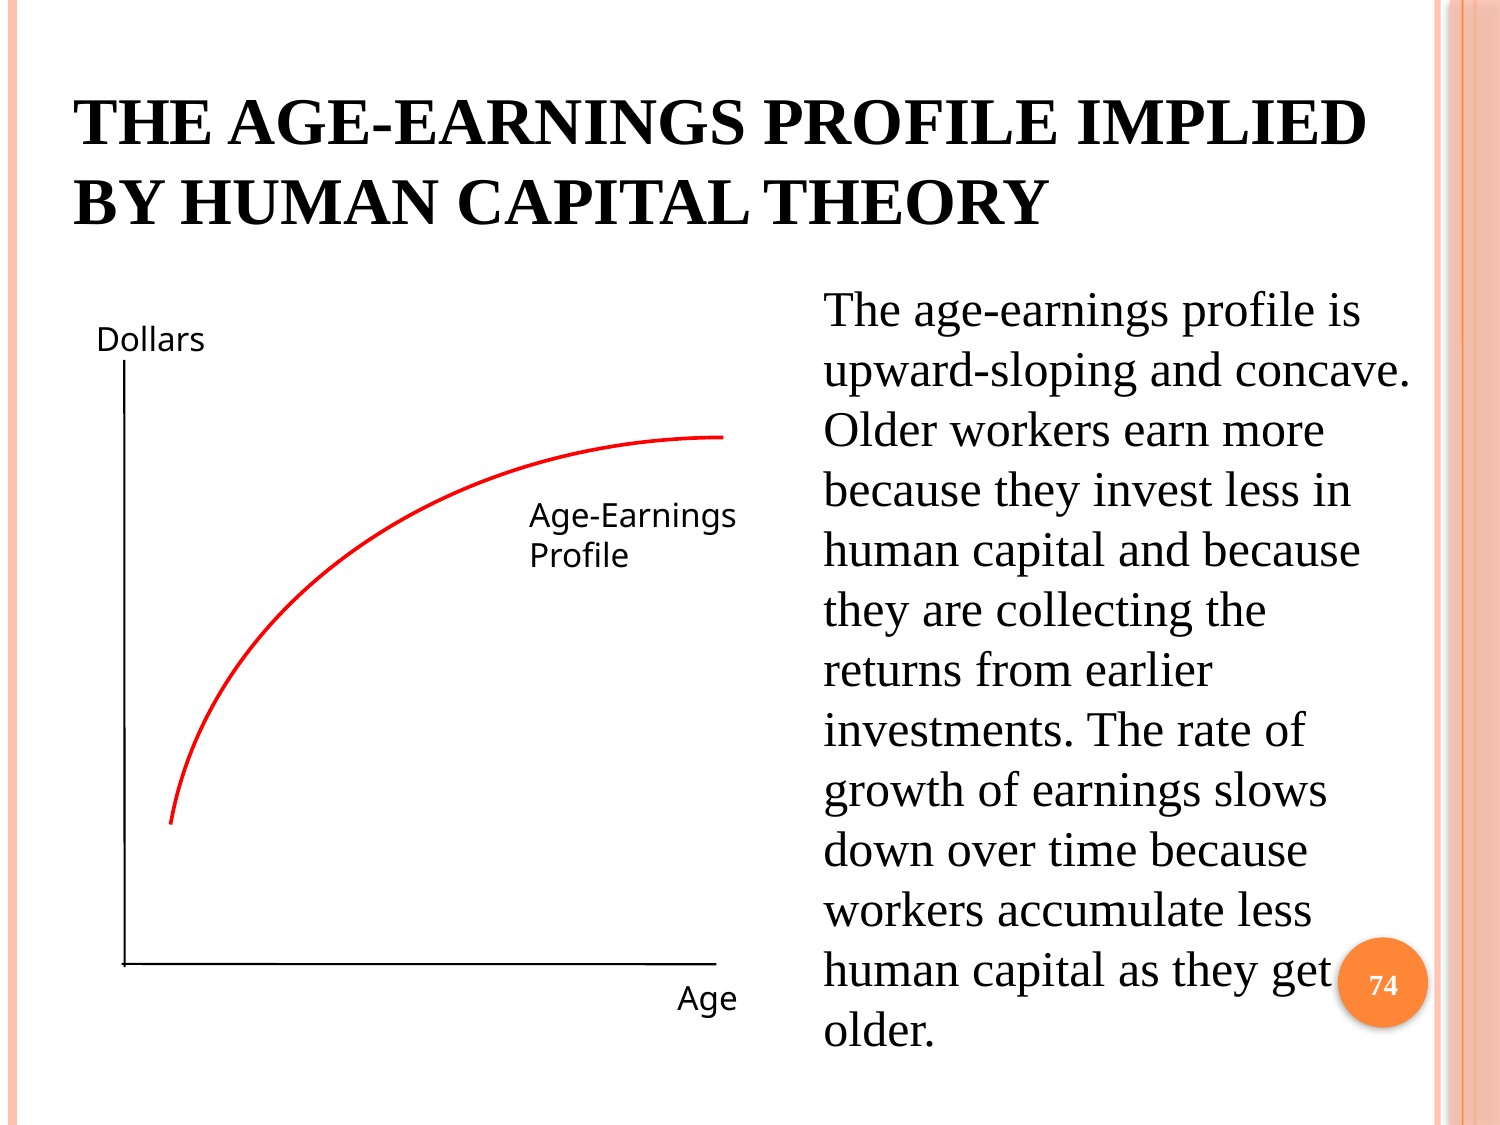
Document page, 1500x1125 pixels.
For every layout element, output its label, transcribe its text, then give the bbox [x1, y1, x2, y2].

text_box The age-earnings profile is upward-sloping and concave. Older workers earn more because they invest less in human capital and because they are collecting the returns from earlier investments. The rate of growth of earnings slows down over time because workers accumulate less human capital as they get older. [808, 269, 1434, 1065]
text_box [93, 315, 763, 1009]
title THE AGE-EARNINGS PROFILE IMPLIED BY HUMAN CAPITAL THEORY [58, 23, 1409, 293]
slide_number 74 [1333, 940, 1434, 1026]
